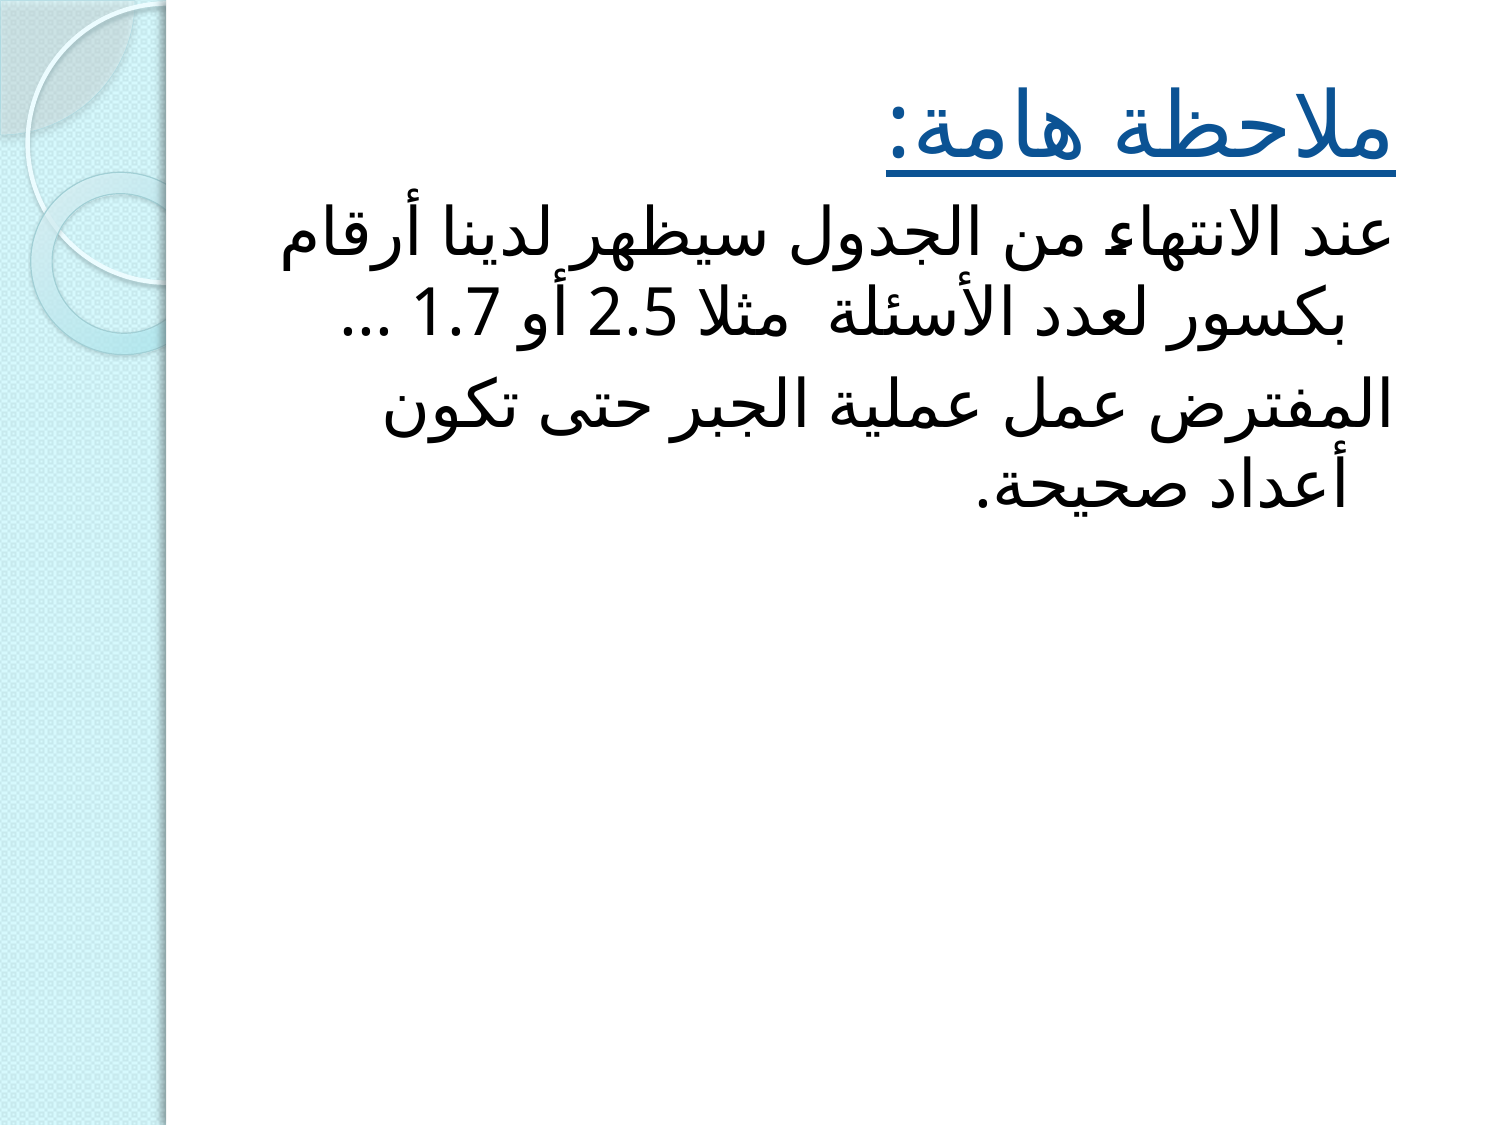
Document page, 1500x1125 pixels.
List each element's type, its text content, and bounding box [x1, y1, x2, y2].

list ملاحظة هامة: عند الانتهاء من الجدول سيظهر لدينا أرقام بكسور لعدد الأسئلة مثلا 2.5 أو 1.7 ... المفترض عمل عملية الجبر حتى تكون أعداد صحيحة. [218, 58, 1425, 504]
